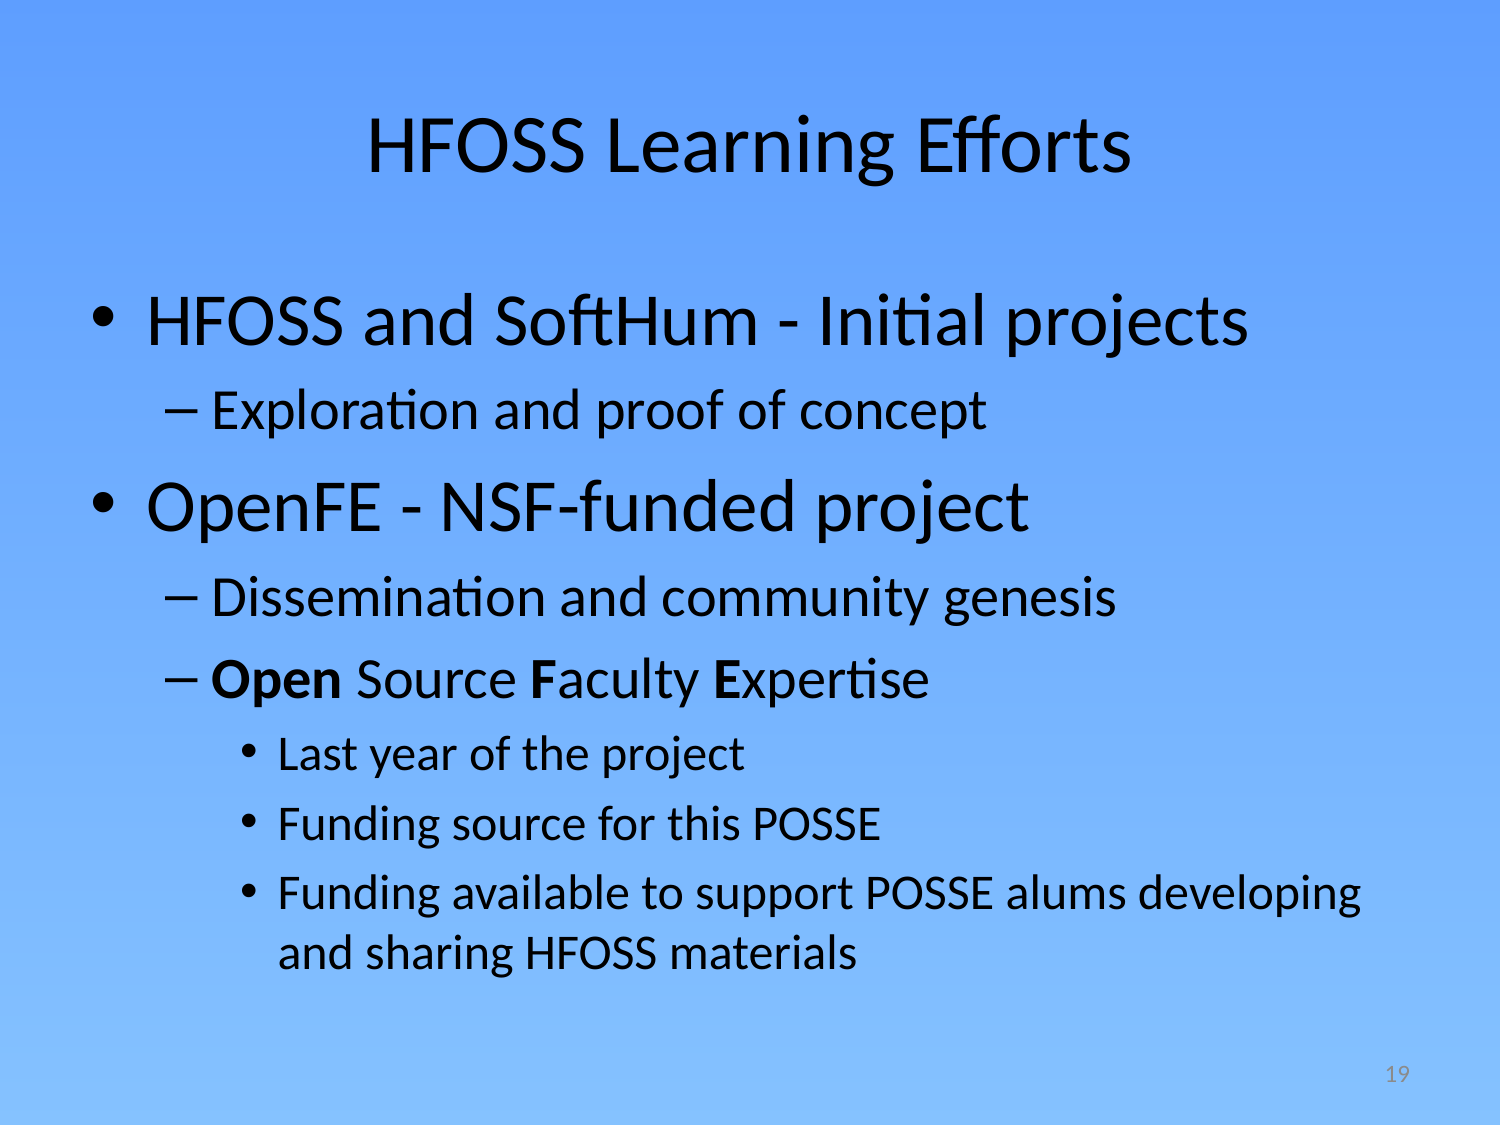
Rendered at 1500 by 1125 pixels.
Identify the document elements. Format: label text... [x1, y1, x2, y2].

slide_number 19 [1074, 1042, 1425, 1103]
list HFOSS and SoftHum - Initial projects Exploration and proof of concept OpenFE - NSF-funded project Dissemination and community genesis Open Source Faculty Expertise Last year of the project Funding source for this POSSE Funding available to support POSSE alums developing and sharing HFOSS materials [75, 262, 1425, 1005]
title HFOSS Learning Efforts [75, 45, 1425, 233]
